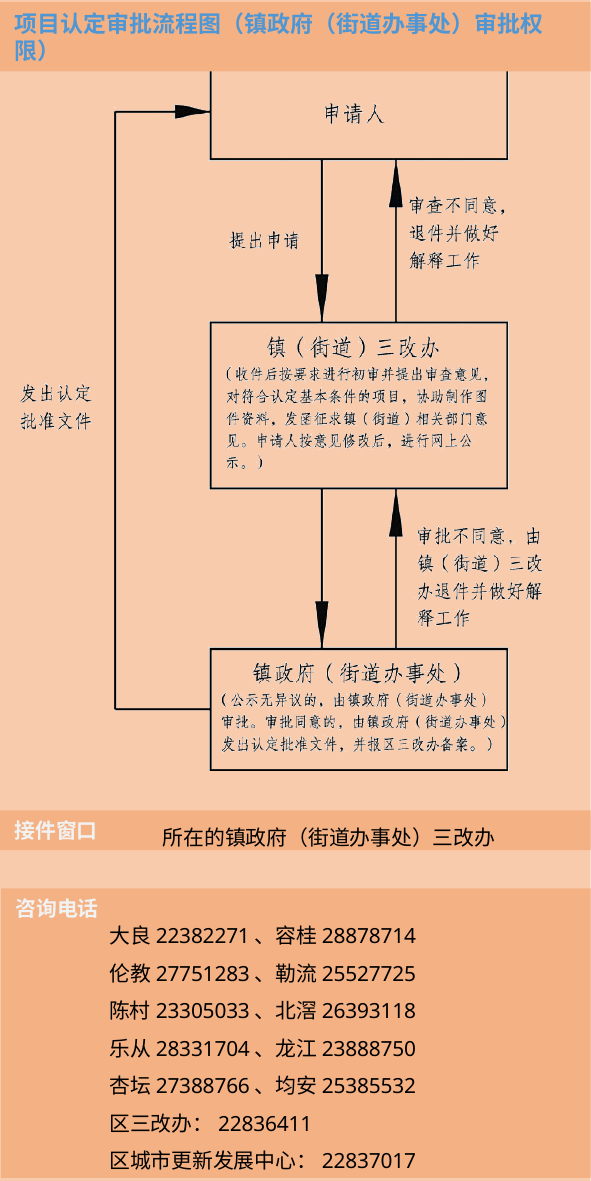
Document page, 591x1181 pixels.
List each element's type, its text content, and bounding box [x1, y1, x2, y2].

text_box 所在的镇政府（街道办事处）三改办 [148, 816, 510, 857]
text_box 大良22382271、容桂28878714 伦教27751283、勒流25527725 陈村23305033、北滘26393118 乐从28331704、龙江23888750 杏坛27388766、均安25385532 区三改办：22836411 区城市更新发展中心：22837017 [94, 903, 591, 1181]
text_box 咨询电话 [1, 888, 591, 1178]
text_box 项目认定审批流程图（镇政府（街道办事处）审批权限） [0, 1, 591, 72]
text_box 接件窗口 [0, 810, 591, 851]
picture [14, 42, 579, 787]
